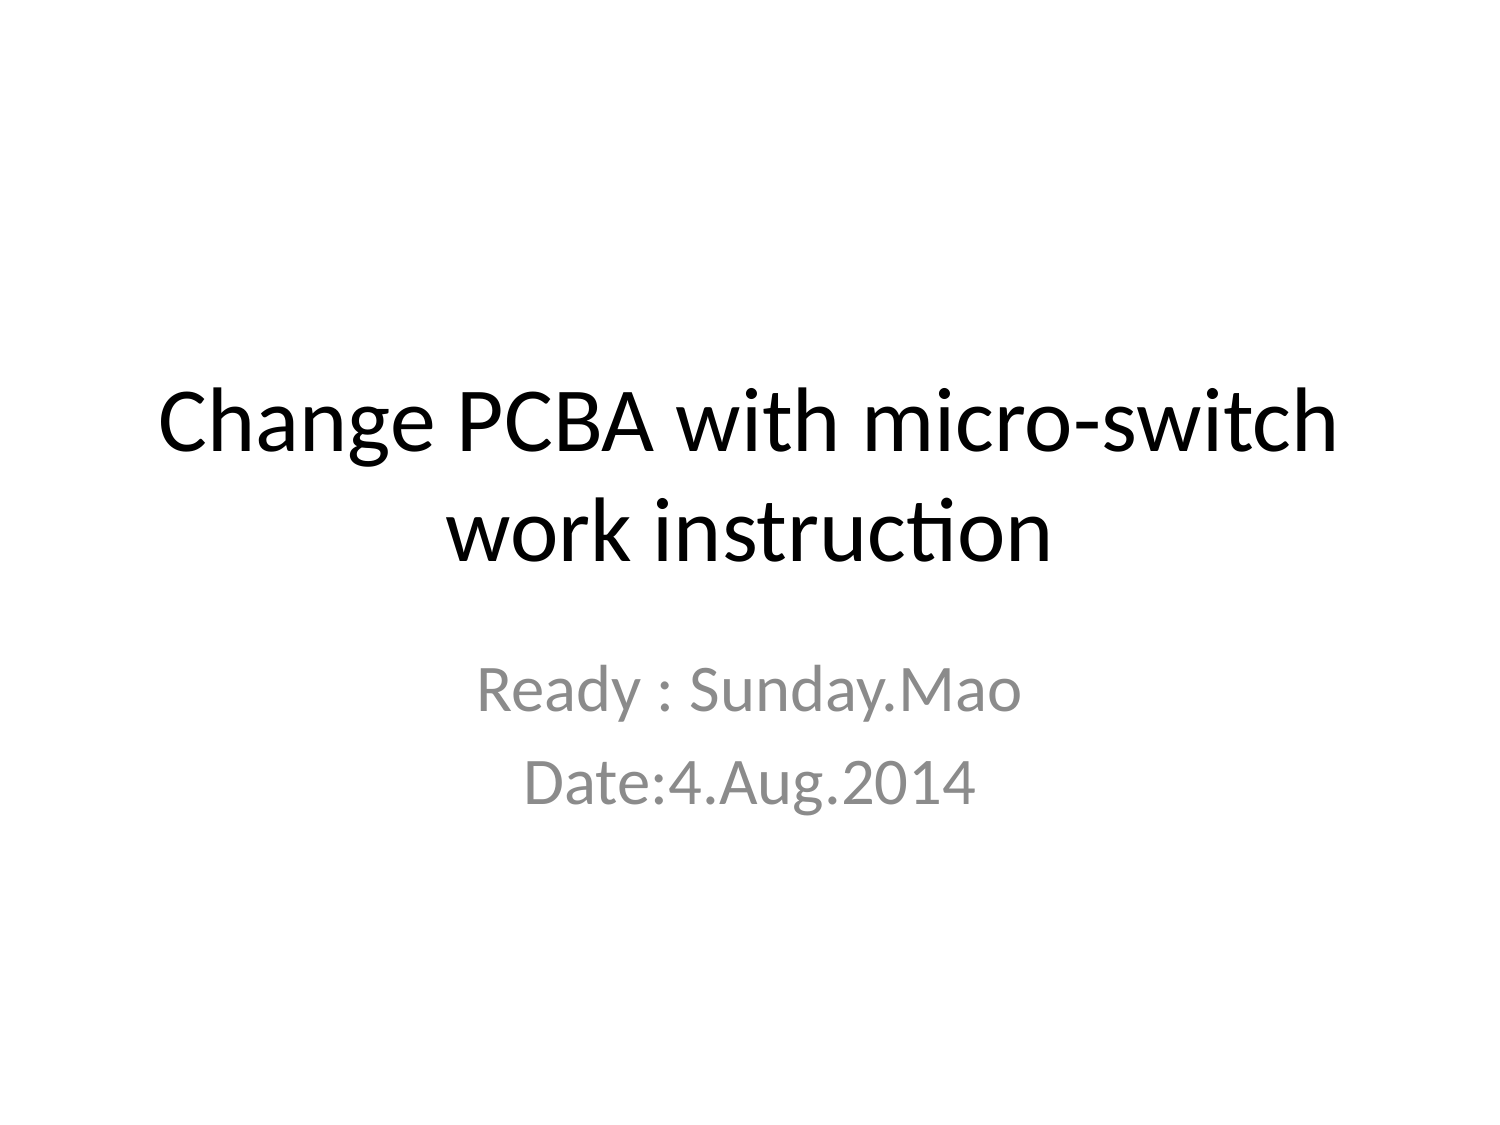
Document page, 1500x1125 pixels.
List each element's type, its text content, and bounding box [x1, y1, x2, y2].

title Change PCBA with micro-switch work instruction [112, 349, 1388, 591]
subtitle Ready : Sunday.Mao Date:4.Aug.2014 [225, 637, 1275, 925]
